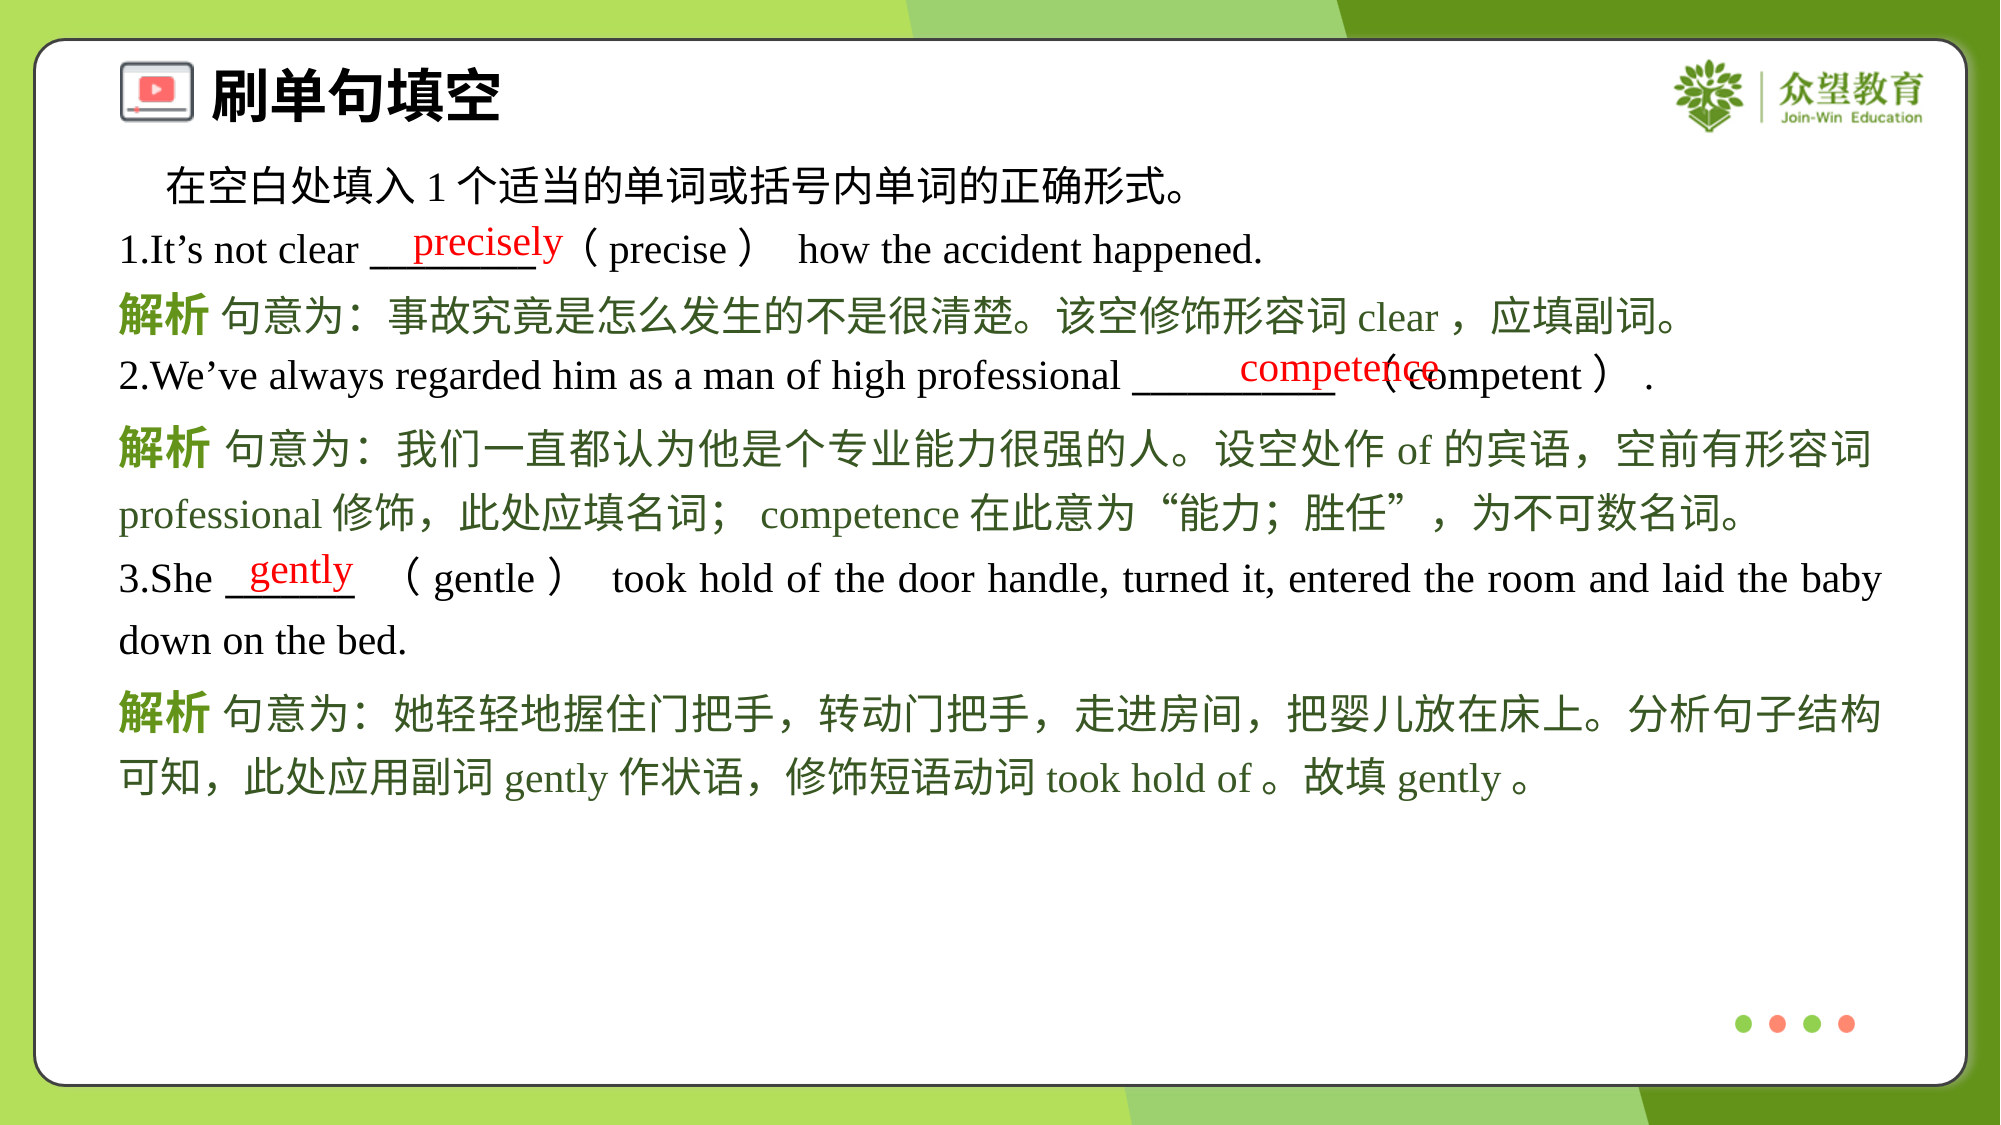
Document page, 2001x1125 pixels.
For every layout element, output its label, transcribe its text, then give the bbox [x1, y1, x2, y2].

text_box 在空白处填入1个适当的单词或括号内单词的正确形式。 1.It’s not clear _________ （precise） how the accident happened. [118, 146, 1883, 267]
text_box 解析 句意为：我们一直都认为他是个专业能力很强的人。设空处作of的宾语，空前有形容词professional修饰，此处应填名词；competence在此意为“能力；胜任”，为不可数名词。 [118, 405, 1883, 532]
text_box 解析 句意为：她轻轻地握住门把手，转动门把手，走进房间，把婴儿放在床上。分析句子结构可知，此处应用副词gently作状语，修饰短语动词took hold of。故填gently。 [118, 669, 1883, 796]
text_box 2.We’ve always regarded him as a man of high professional ___________ （competent）. [118, 335, 1883, 393]
text_box 解析 句意为：事故究竟是怎么发生的不是很清楚。该空修饰形容词clear，应填副词。 [118, 271, 1883, 334]
text_box 3.She _______ （gentle） took hold of the door handle, turned it, entered the room and laid the baby down on the bed. [118, 538, 1883, 658]
picture [0, 0, 2000, 1125]
text_box precisely [408, 201, 569, 259]
text_box competence [1235, 327, 1444, 385]
text_box gently [245, 529, 359, 588]
